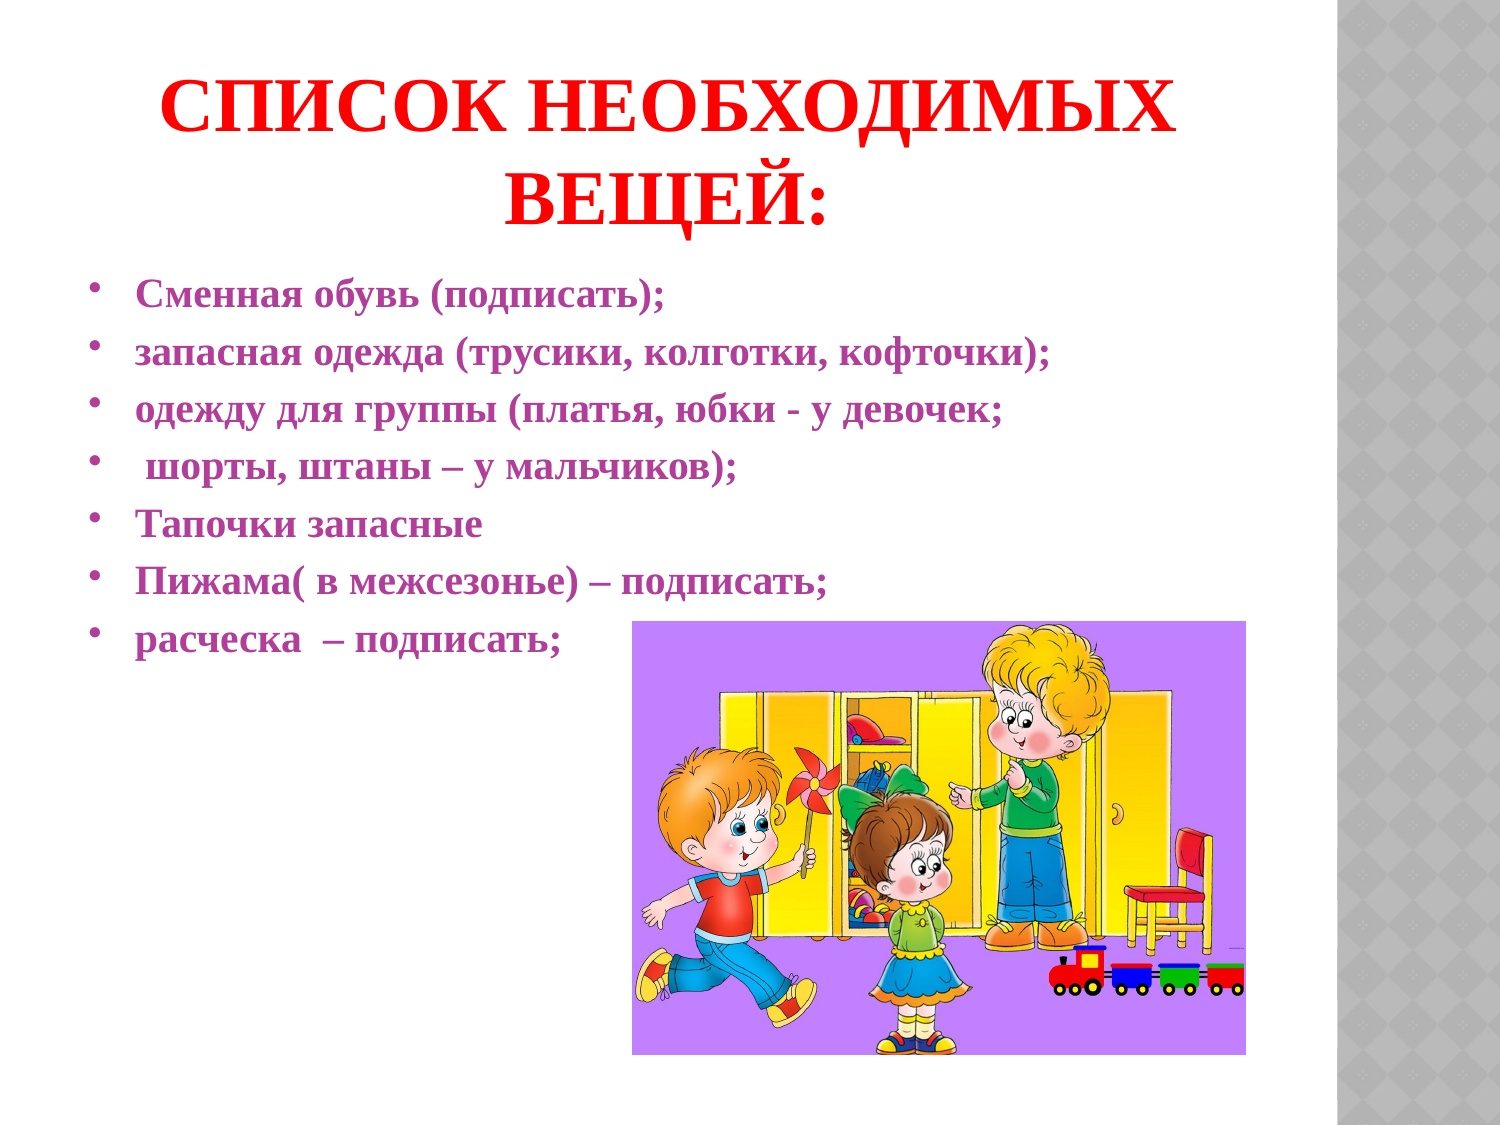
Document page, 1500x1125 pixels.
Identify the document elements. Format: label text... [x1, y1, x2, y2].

picture [632, 621, 1246, 1056]
list Сменная обувь (подписать); запасная одежда (трусики, колготки, кофточки); одежду для группы (платья, юбки - у девочек; шорты, штаны – у мальчиков); Тапочки запасные Пижама( в межсезонье) – подписать; расческа – подписать; [75, 264, 1263, 1059]
title Список необходимых вещей: [75, 52, 1263, 240]
